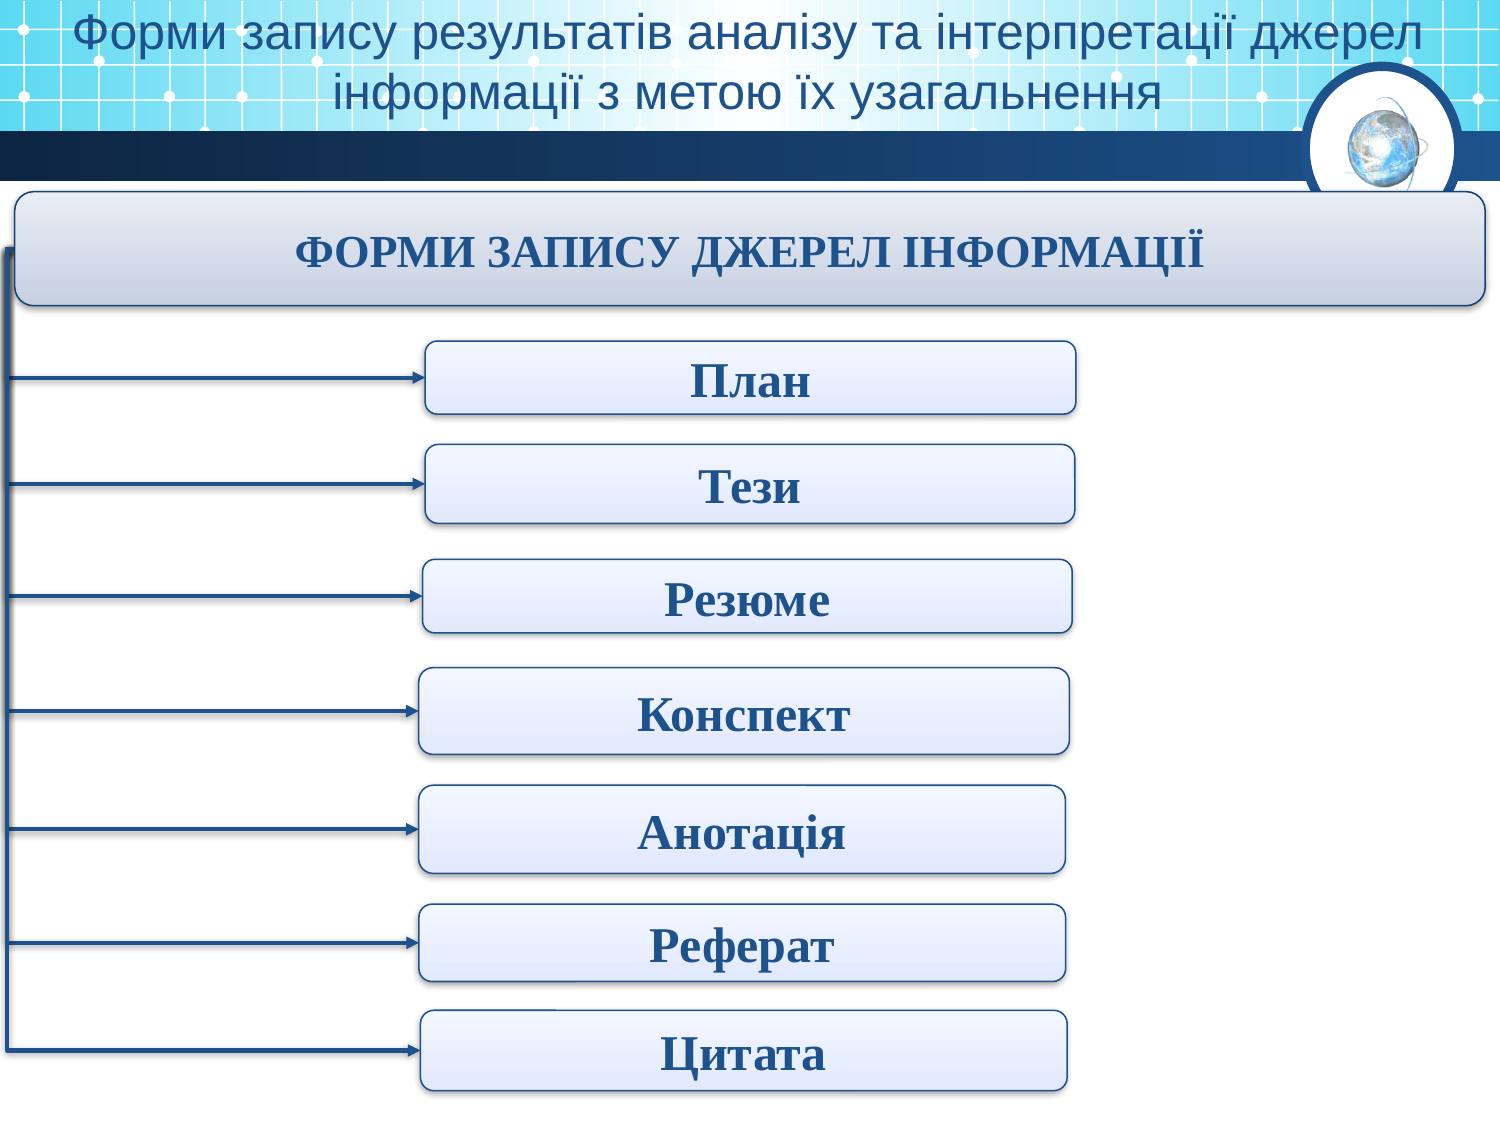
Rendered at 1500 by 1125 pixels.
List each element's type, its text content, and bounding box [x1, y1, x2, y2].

text_box Конспект [426, 666, 1071, 756]
text_box Тези [428, 443, 1076, 525]
text_box Форми запису результатів аналізу та інтерпретації джерел інформації з метою їх узагальнення [0, 0, 1500, 127]
text_box Цитата [419, 1009, 1068, 1092]
text_box Резюме [426, 558, 1073, 634]
text_box Анотація [426, 784, 1067, 875]
text_box План [430, 340, 1077, 415]
text_box ФОРМИ ЗАПИСУ ДЖЕРЕЛ ІНФОРМАЦІЇ [13, 190, 1487, 307]
text_box Реферат [425, 903, 1067, 983]
picture [1310, 127, 1454, 190]
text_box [14, 248, 421, 1051]
